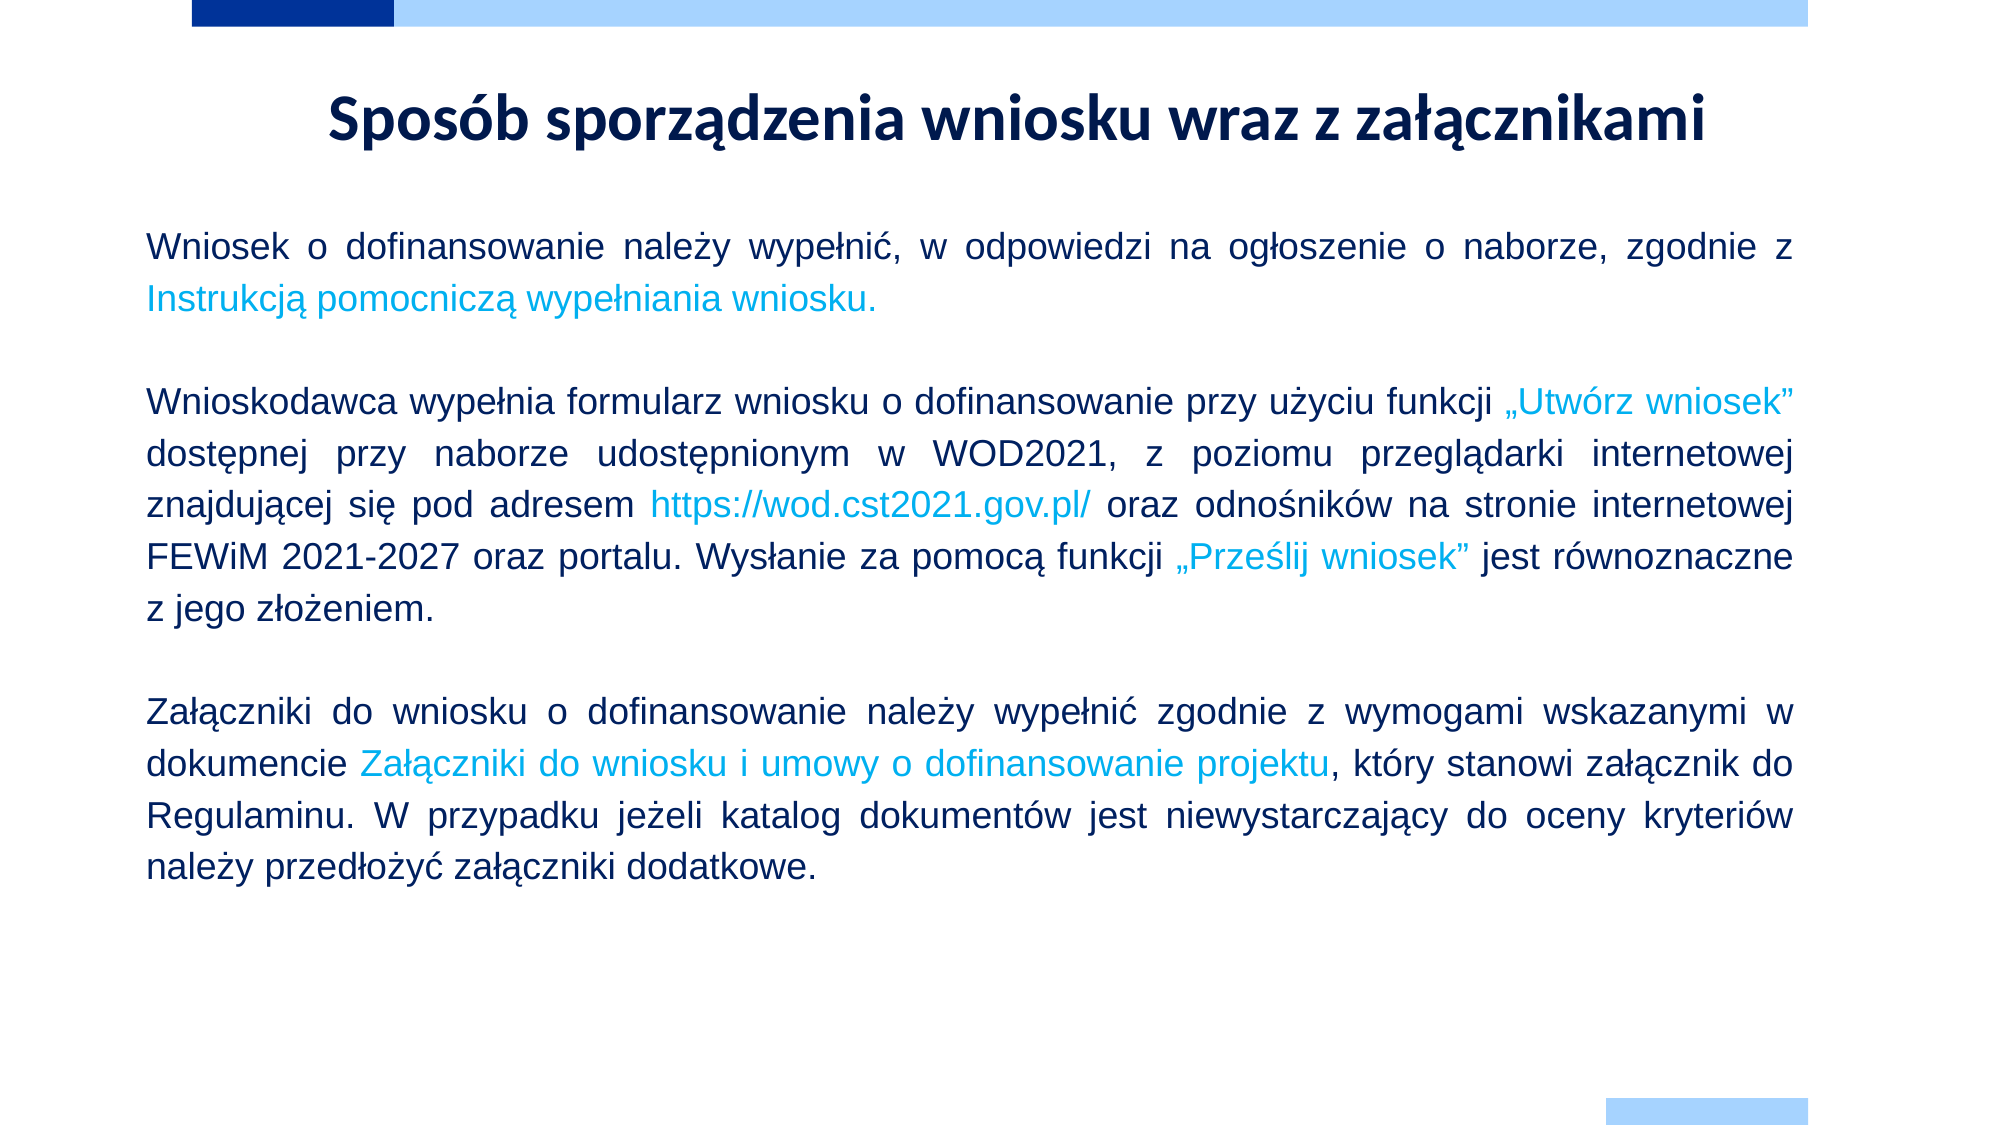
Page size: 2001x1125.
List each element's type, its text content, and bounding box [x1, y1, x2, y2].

text_box Wniosek o dofinansowanie należy wypełnić, w odpowiedzi na ogłoszenie o naborze, zgodnie z Instrukcją pomocniczą wypełniania wniosku. Wnioskodawca wypełnia formularz wniosku o dofinansowanie przy użyciu funkcji „Utwórz wniosek” dostępnej przy naborze udostępnionym w WOD2021, z poziomu przeglądarki internetowej znajdującej się pod adresem https://wod.cst2021.gov.pl/ oraz odnośników na stronie internetowej FEWiM 2021-2027 oraz portalu. Wysłanie za pomocą funkcji „Prześlij wniosek” jest równoznaczne z jego złożeniem. Załączniki do wniosku o dofinansowanie należy wypełnić zgodnie z wymogami wskazanymi w dokumencie Załączniki do wniosku i umowy o dofinansowanie projektu, który stanowi załącznik do Regulaminu. W przypadku jeżeli katalog dokumentów jest niewystarczający do oceny kryteriów należy przedłożyć załączniki dodatkowe. [131, 207, 1809, 999]
text_box Sposób sporządzenia wniosku wraz z załącznikami [131, 66, 1906, 161]
